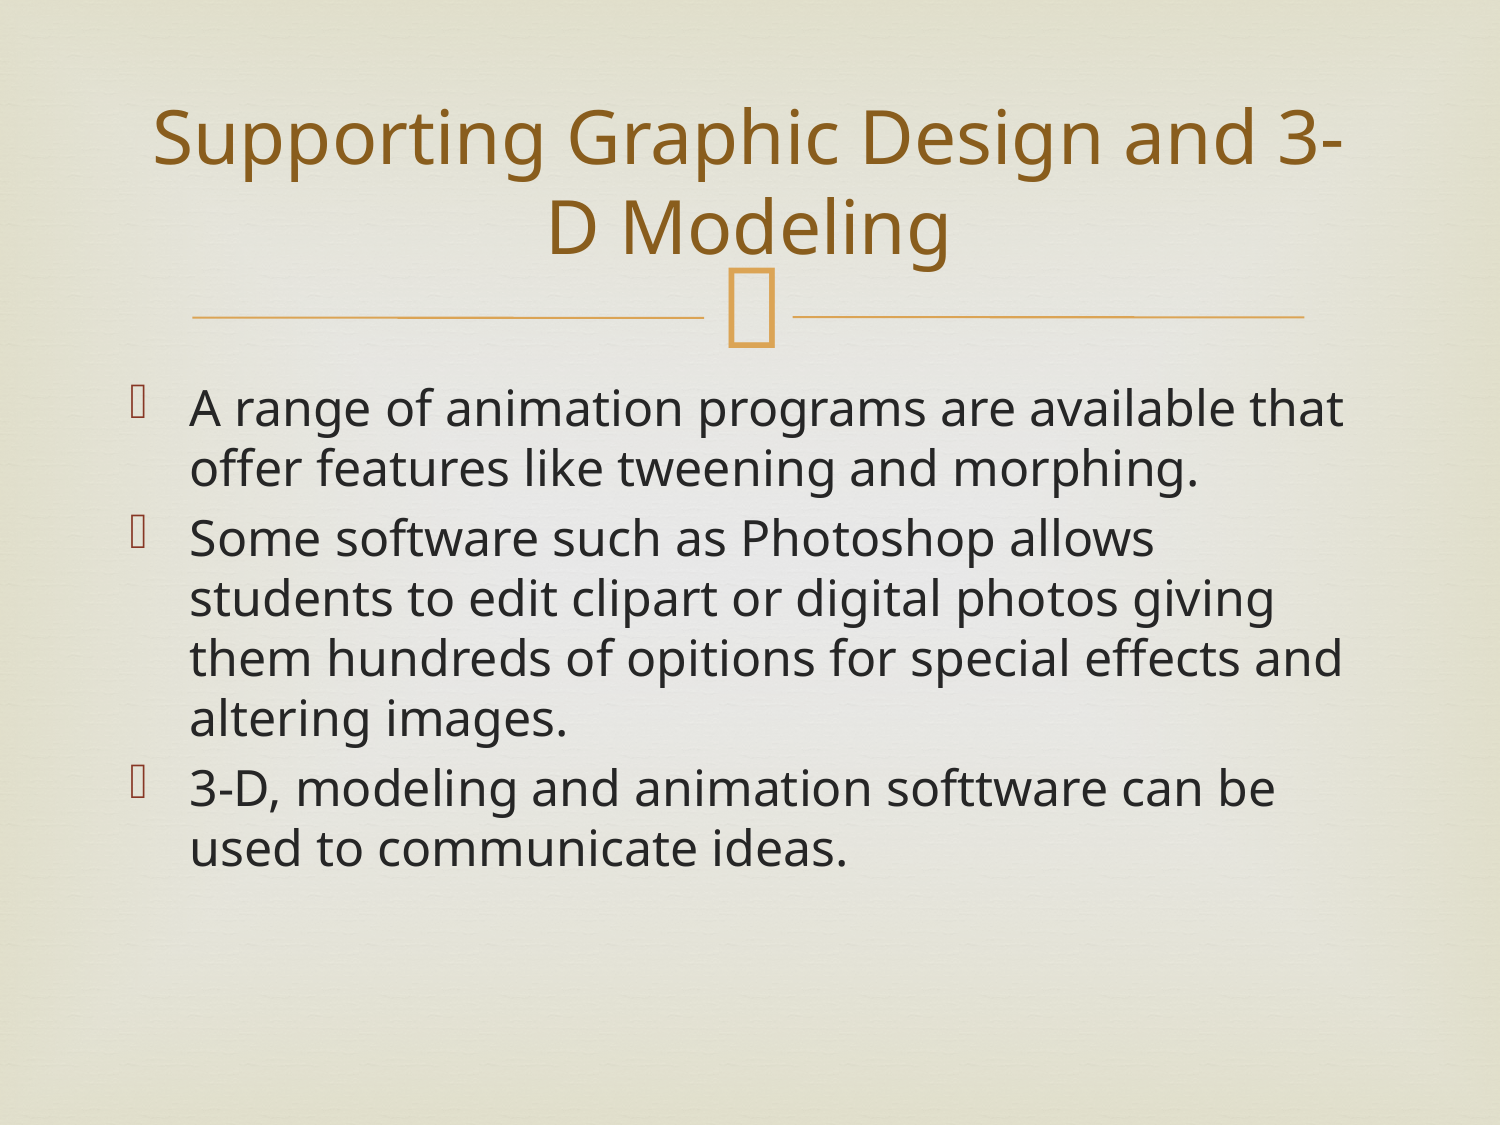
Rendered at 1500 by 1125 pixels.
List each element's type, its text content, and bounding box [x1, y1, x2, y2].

list A range of animation programs are available that offer features like tweening and morphing. Some software such as Photoshop allows students to edit clipart or digital photos giving them hundreds of opitions for special effects and altering images. 3-D, modeling and animation softtware can be used to communicate ideas. [114, 368, 1386, 1005]
title Supporting Graphic Design and 3-D Modeling [112, 93, 1386, 267]
